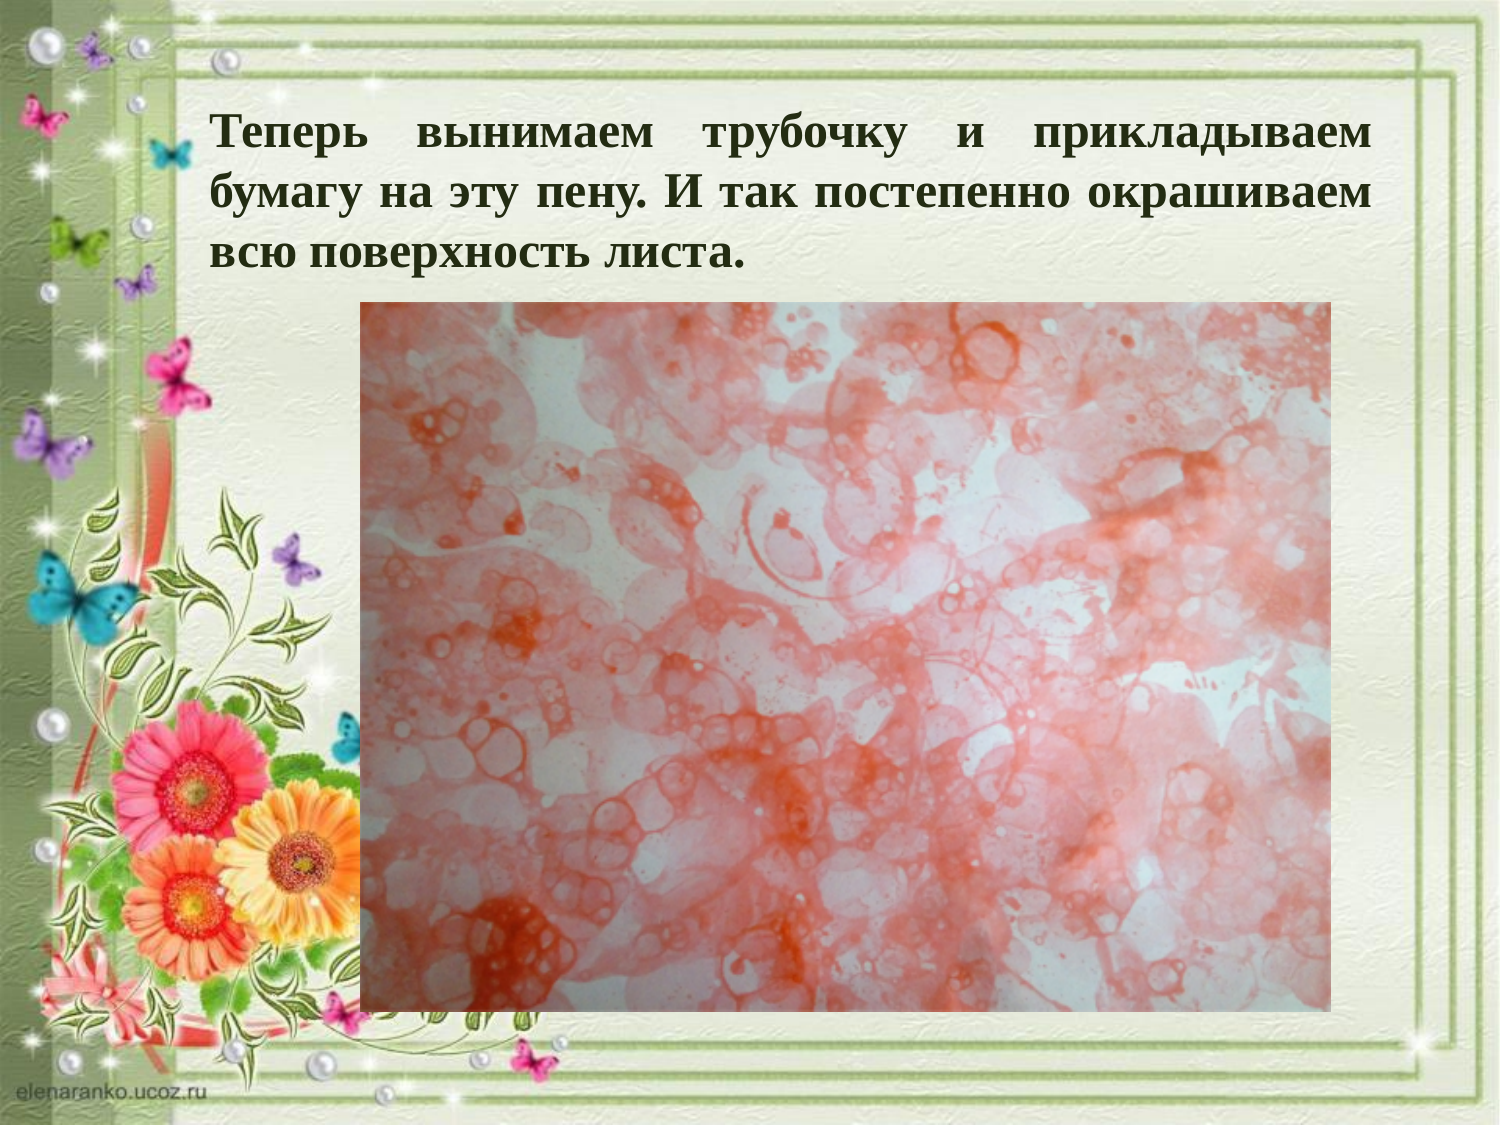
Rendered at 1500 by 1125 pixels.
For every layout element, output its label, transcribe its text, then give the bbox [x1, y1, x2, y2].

text_box Теперь вынимаем трубочку и прикладываем бумагу на эту пену. И так постепенно окрашиваем всю поверхность листа. [194, 89, 1388, 345]
picture [0, 0, 1500, 1125]
